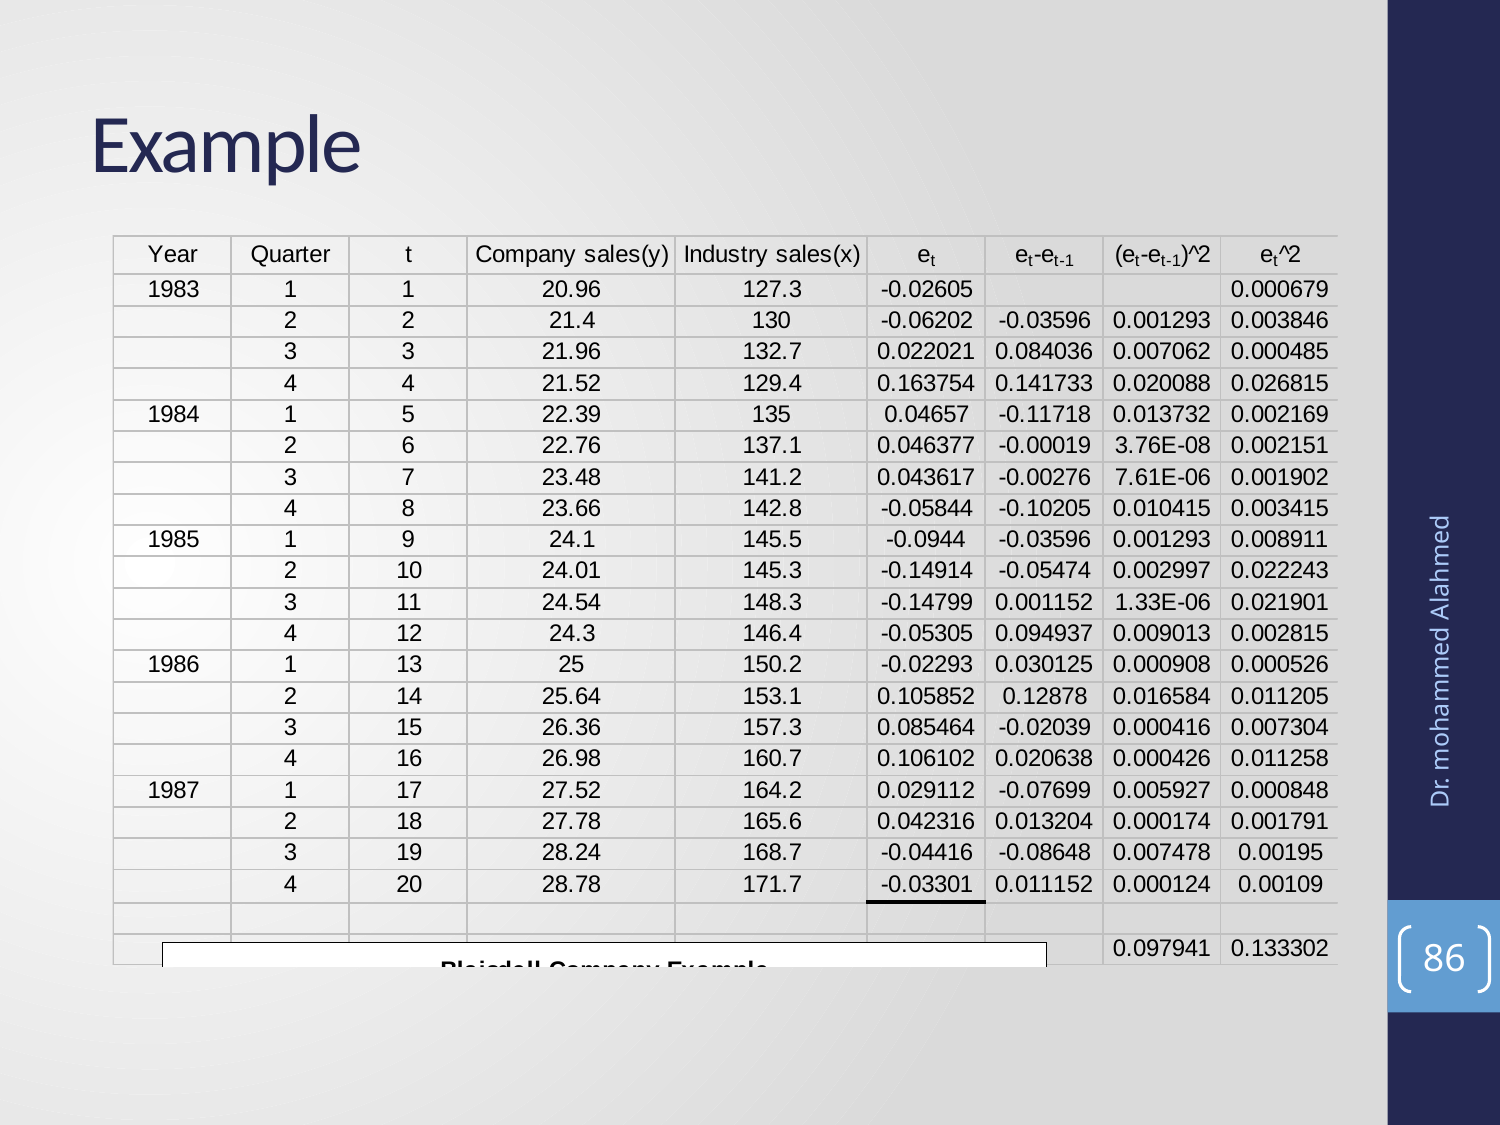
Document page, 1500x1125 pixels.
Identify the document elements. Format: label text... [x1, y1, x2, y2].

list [111, 234, 1341, 967]
footer Dr. mohammed Alahmed [1408, 500, 1469, 889]
slide_number 86 [1397, 925, 1492, 994]
title Example [75, 45, 1325, 233]
